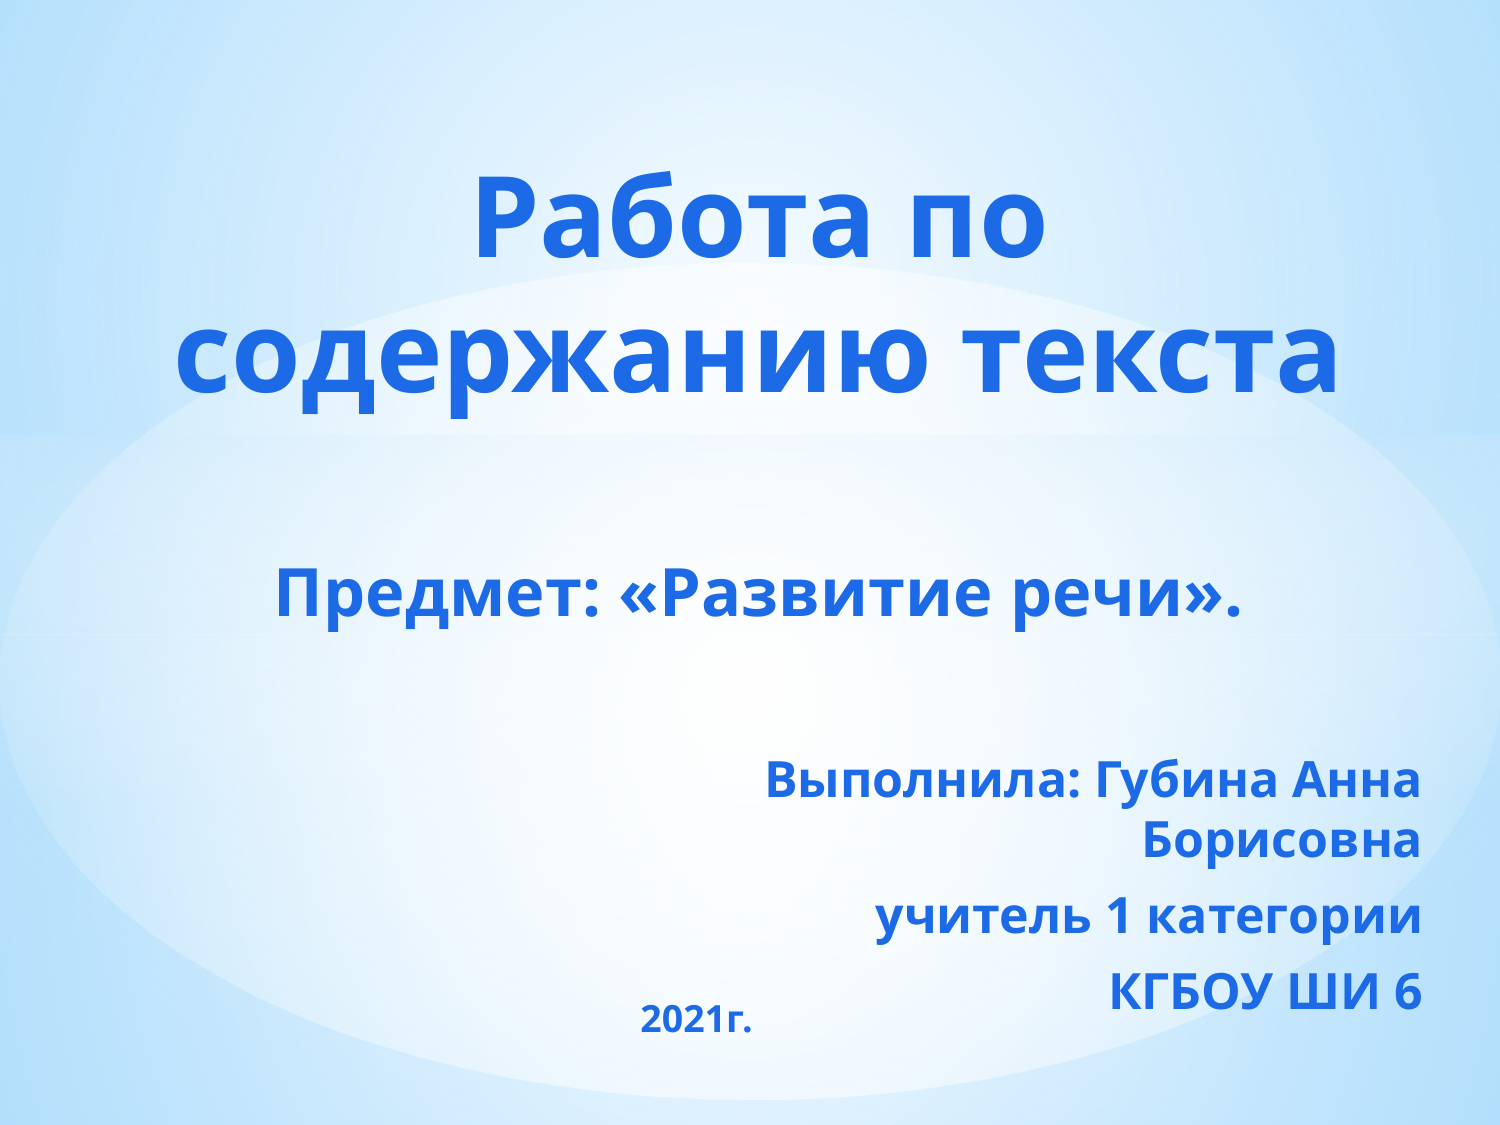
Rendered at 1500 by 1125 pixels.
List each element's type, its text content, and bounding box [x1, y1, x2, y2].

subtitle Выполнила: Губина Анна Борисовна учитель 1 категории КГБОУ ШИ 6 [513, 739, 1439, 976]
text_box 2021г. [561, 987, 833, 1048]
title Работа по содержанию текста Предмет: «Развитие речи». [41, 137, 1447, 587]
